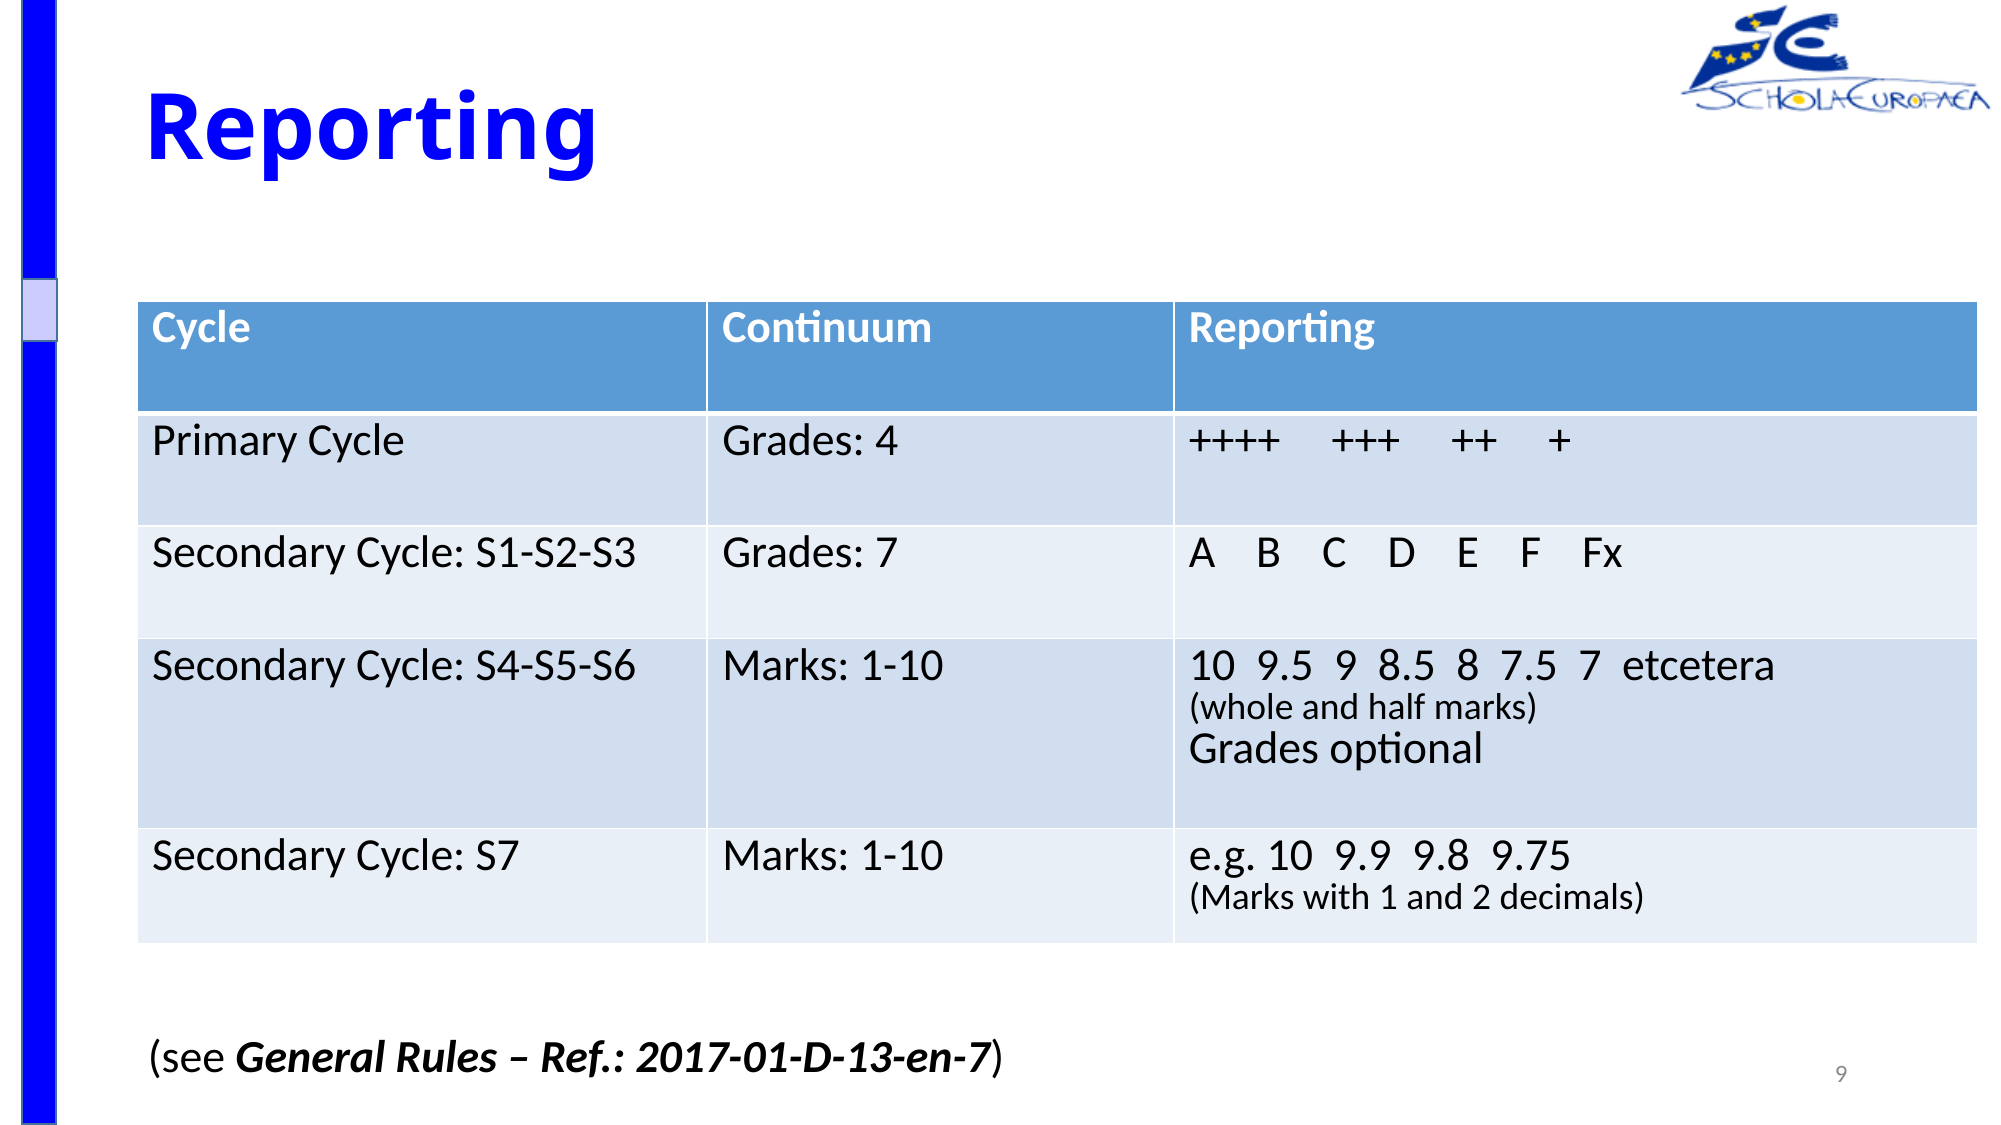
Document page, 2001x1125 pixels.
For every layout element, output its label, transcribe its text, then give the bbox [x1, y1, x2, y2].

table_cell Secondary Cycle: S4-S5-S6 [138, 639, 706, 828]
text_box (see General Rules – Ref.: 2017-01-D-13-en-7) [119, 1018, 1020, 1089]
table_cell Grades: 4 [708, 416, 1173, 525]
table_cell A B C D E F Fx [1175, 527, 1977, 638]
text_box [21, 0, 57, 278]
slide_number 9 [1412, 1042, 1863, 1103]
text_box [21, 278, 58, 342]
table_header Continuum [708, 302, 1173, 411]
table_cell 10 9.5 9 8.5 8 7.5 7 etcetera (whole and half marks) Grades optional [1175, 639, 1977, 828]
table_cell Secondary Cycle: S1-S2-S3 [138, 527, 706, 638]
table_cell e.g. 10 9.9 9.8 9.75 (Marks with 1 and 2 decimals) [1175, 829, 1977, 943]
table_cell Grades: 7 [708, 527, 1173, 638]
table_header Cycle [138, 302, 706, 411]
table_cell Marks: 1-10 [708, 829, 1173, 943]
table_cell Secondary Cycle: S7 [138, 829, 706, 943]
table_cell Primary Cycle [138, 416, 706, 525]
picture [1679, 3, 1993, 115]
table_cell Marks: 1-10 [708, 639, 1173, 828]
table_cell ++++ +++ ++ + [1175, 416, 1977, 525]
table_header Reporting [1175, 302, 1977, 411]
title Reporting [114, 39, 2000, 220]
text_box [21, 342, 57, 1125]
